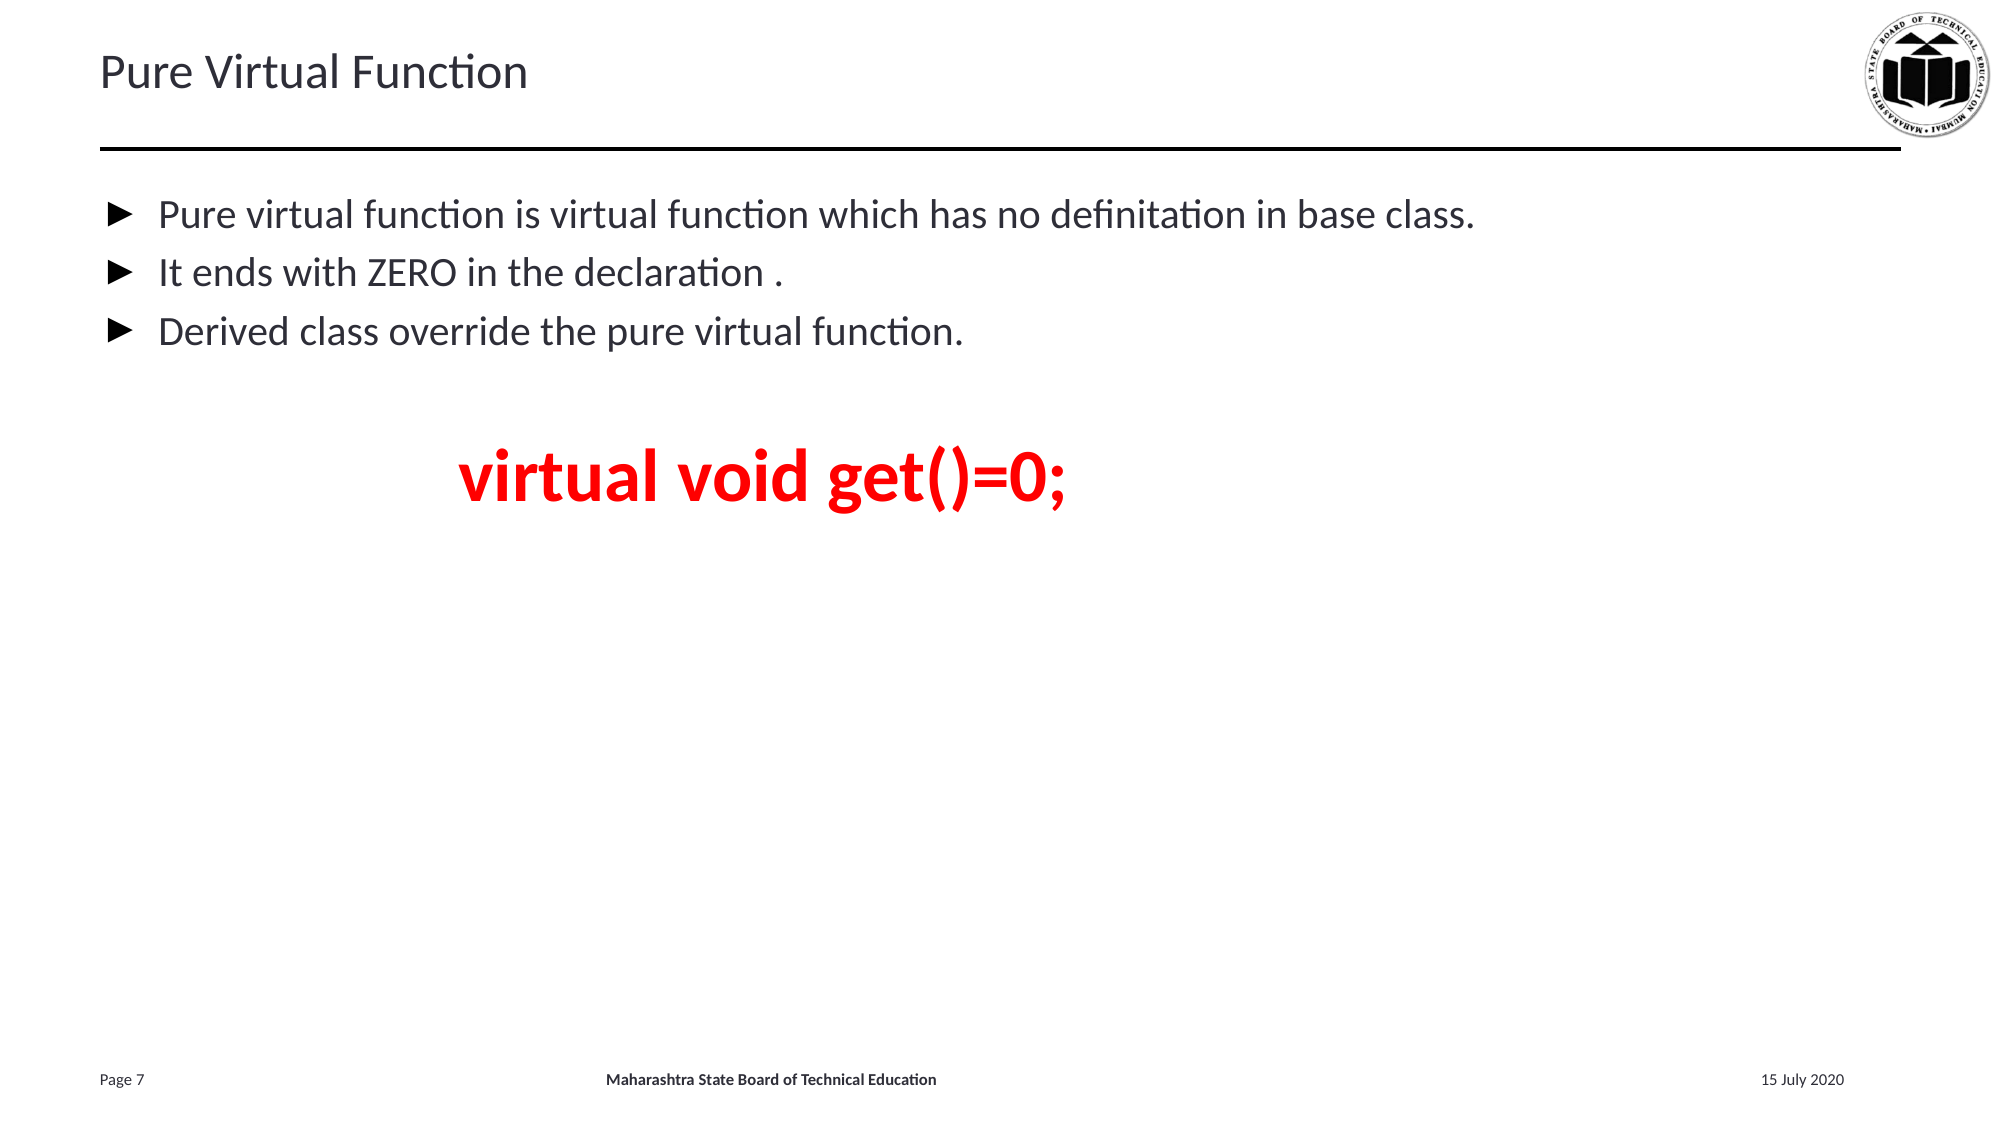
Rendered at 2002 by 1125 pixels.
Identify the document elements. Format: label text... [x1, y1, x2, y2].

picture [1852, 0, 2001, 149]
title Pure Virtual Function [100, 48, 1901, 146]
list Pure virtual function is virtual function which has no definitation in base class. It ends with ZERO in the declaration . Derived class override the pure virtual function. virtual void get()=0; [100, 186, 1901, 999]
